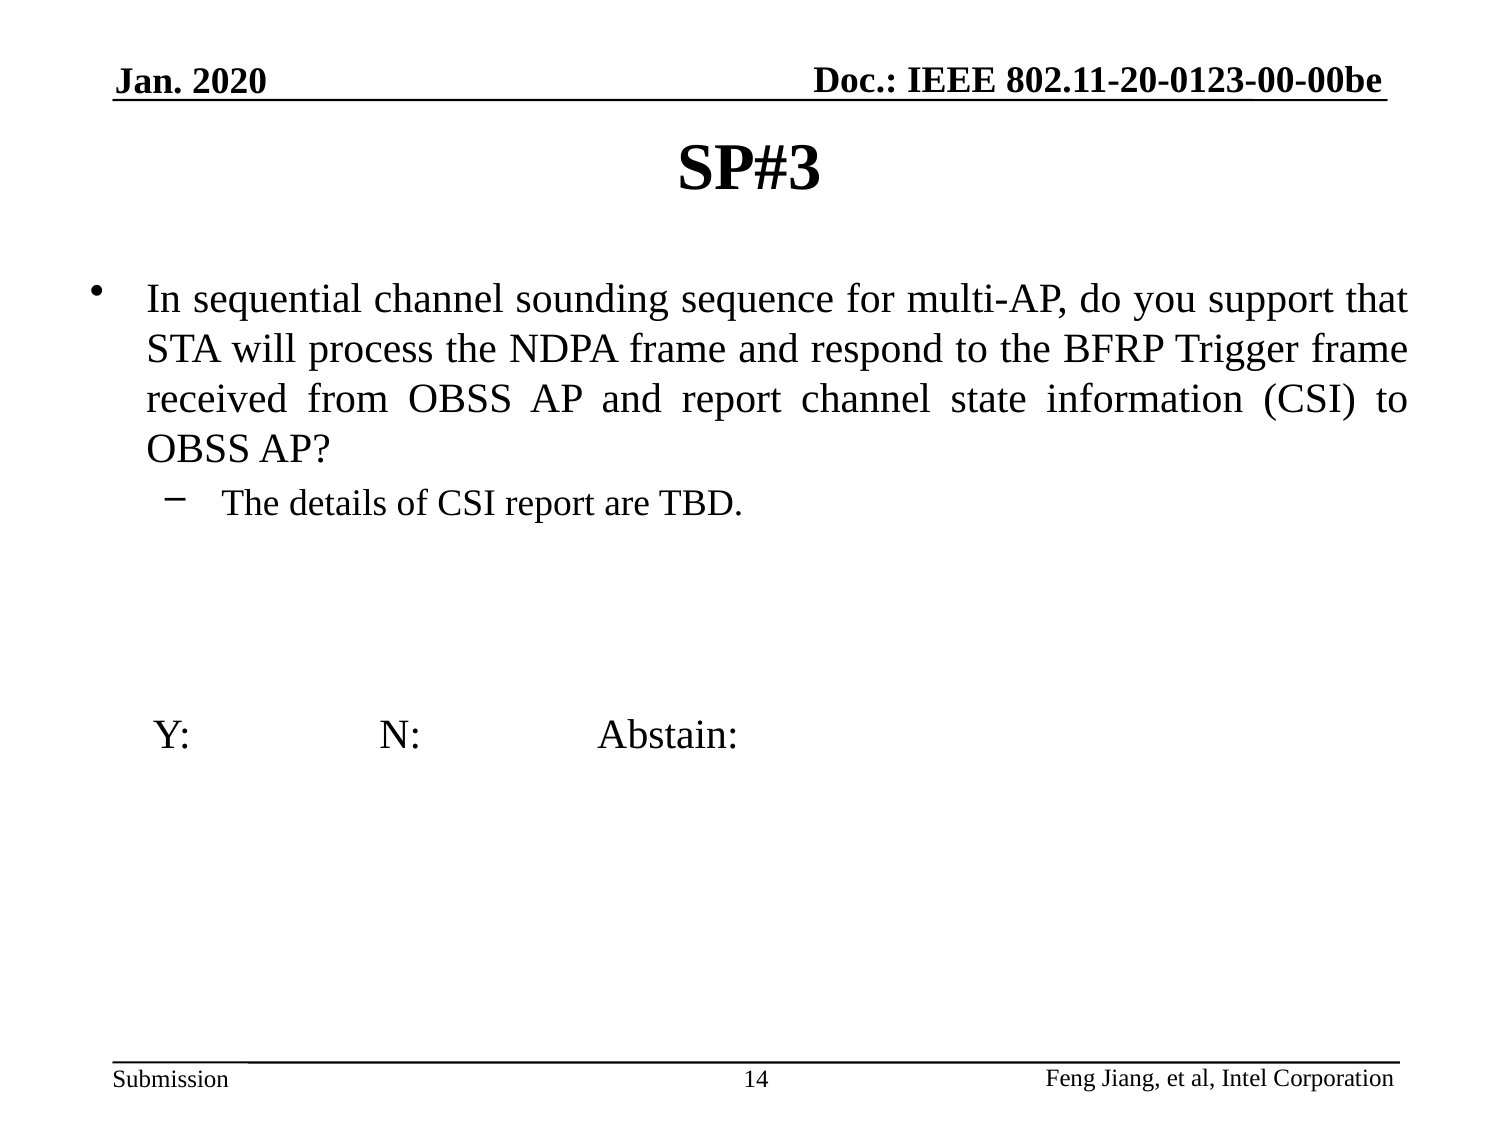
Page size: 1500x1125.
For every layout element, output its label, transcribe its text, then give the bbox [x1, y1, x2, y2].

slide_number 14 [741, 1061, 772, 1093]
list In sequential channel sounding sequence for multi-AP, do you support that STA will process the NDPA frame and respond to the BFRP Trigger frame received from OBSS AP and report channel state information (CSI) to OBSS AP? The details of CSI report are TBD. Y: N: Abstain: [74, 262, 1425, 1013]
title SP#3 [74, 67, 1425, 258]
text_box Jan. 2020 [100, 48, 372, 102]
